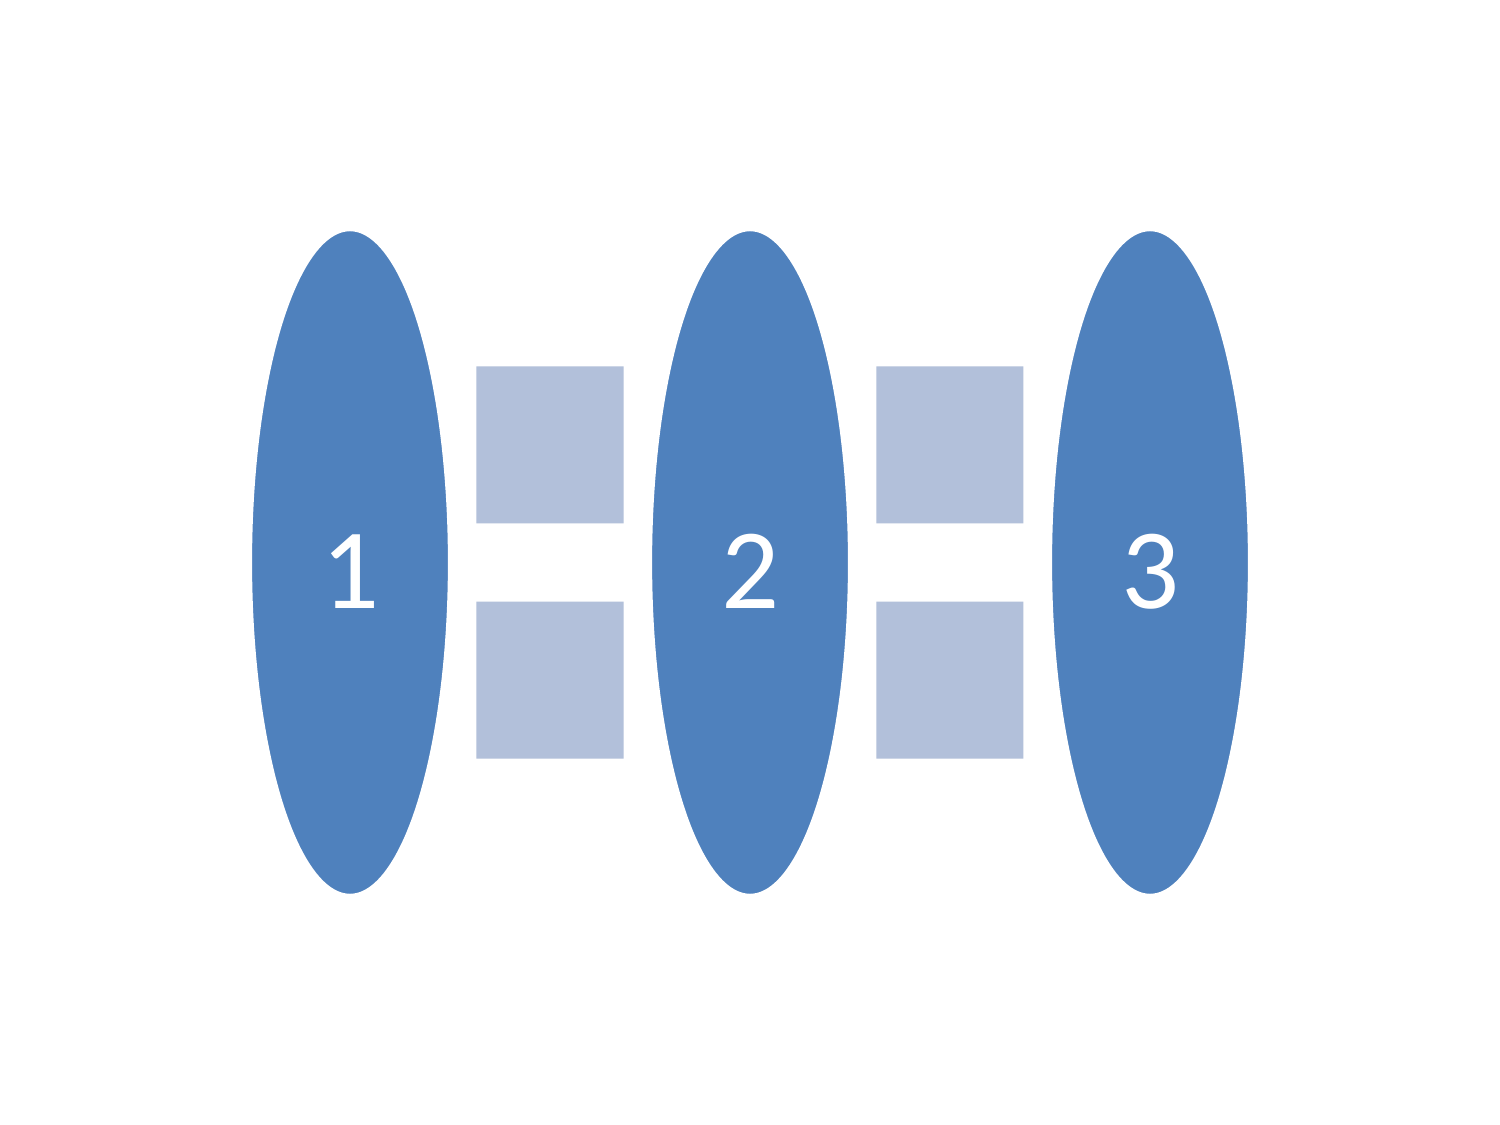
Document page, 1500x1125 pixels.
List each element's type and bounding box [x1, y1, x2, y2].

text_box [249, 228, 1251, 897]
